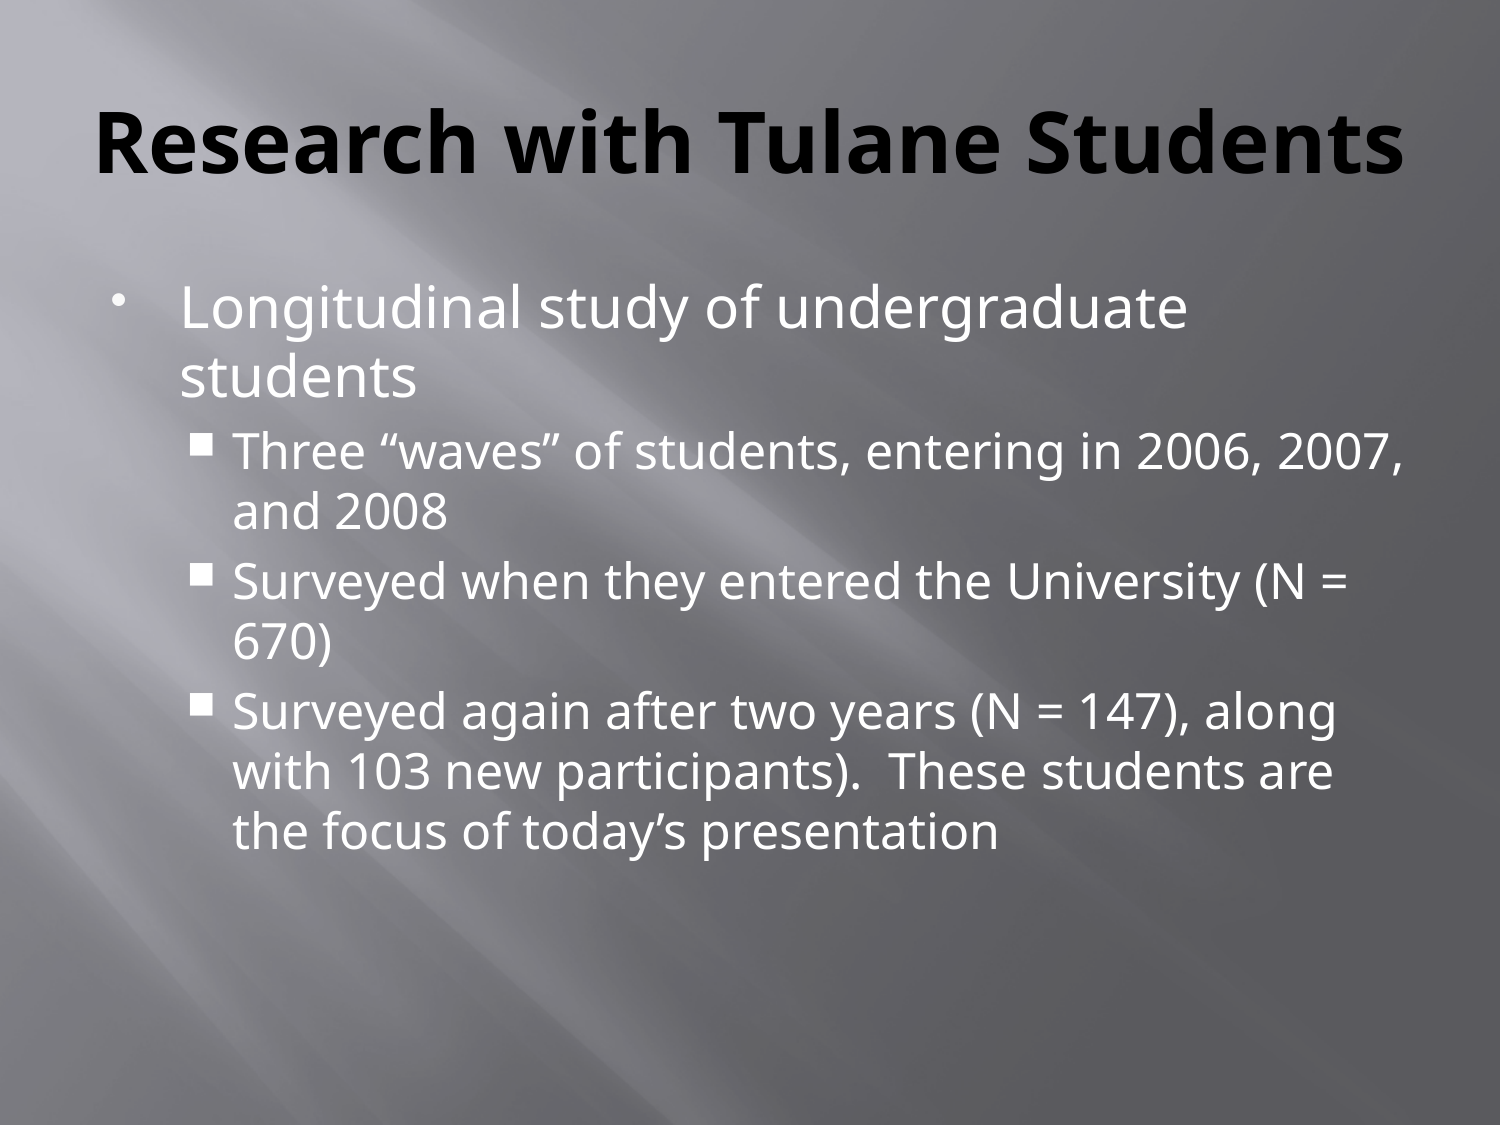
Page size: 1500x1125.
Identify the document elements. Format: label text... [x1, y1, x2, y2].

list Longitudinal study of undergraduate students Three “waves” of students, entering in 2006, 2007, and 2008 Surveyed when they entered the University (N = 670) Surveyed again after two years (N = 147), along with 103 new participants). These students are the focus of today’s presentation [75, 262, 1425, 1035]
title Research with Tulane Students [75, 45, 1425, 233]
